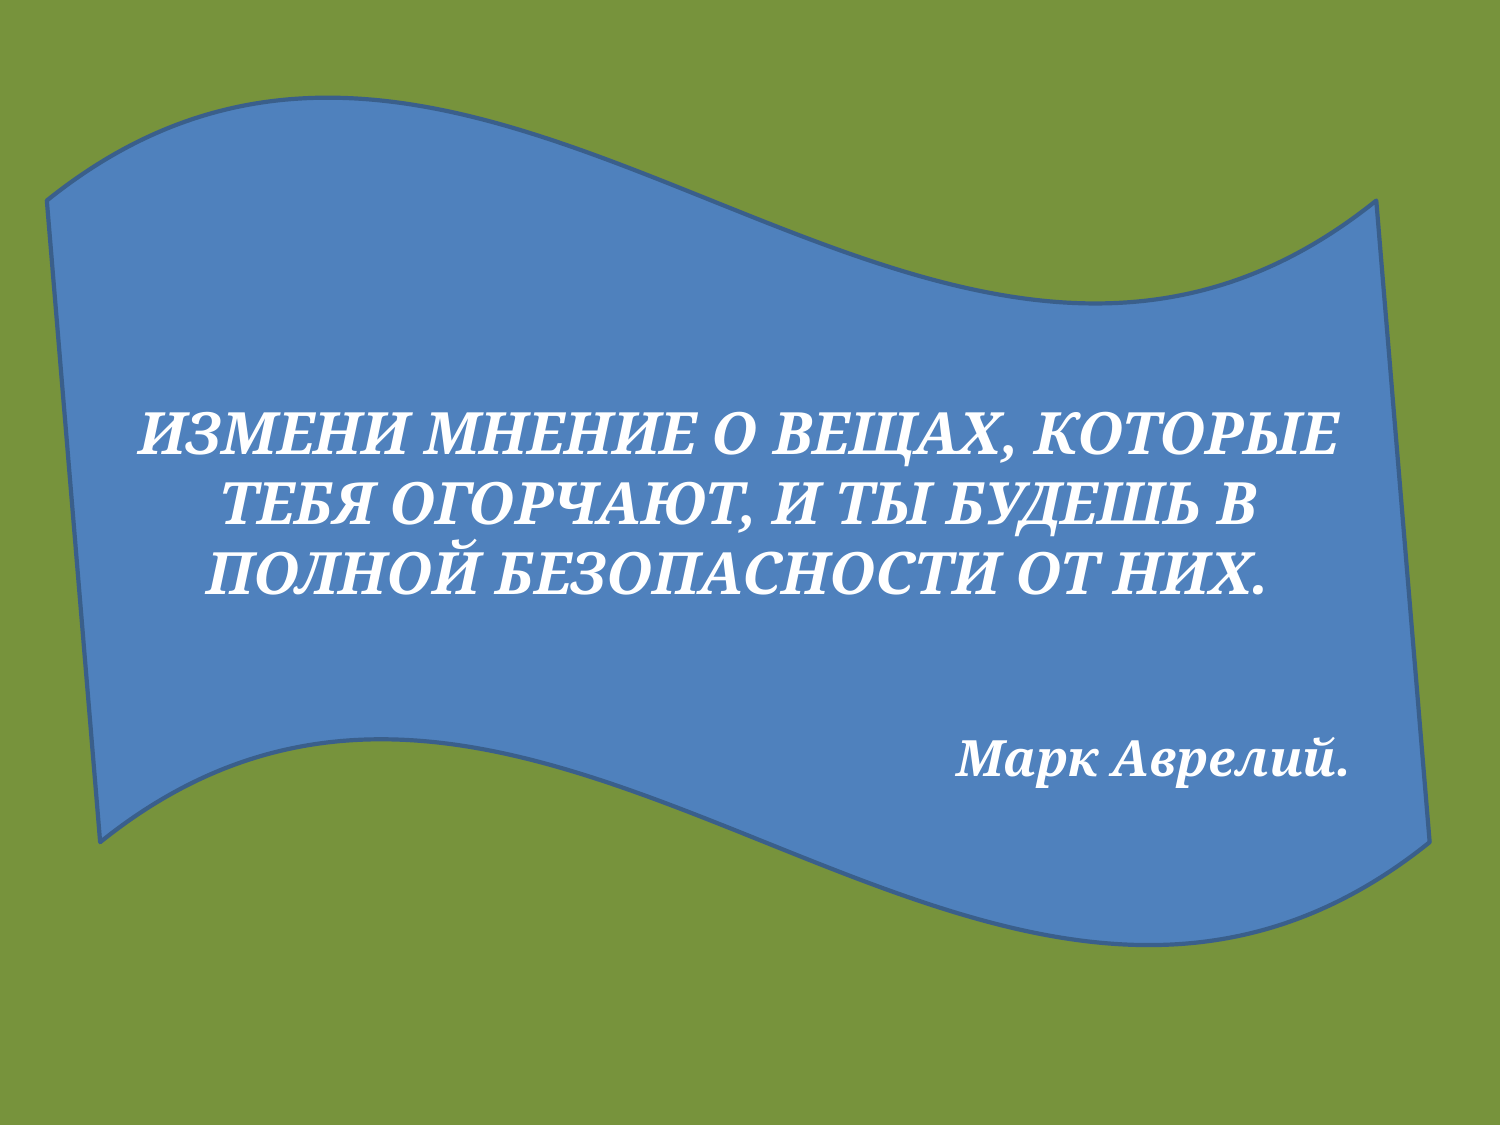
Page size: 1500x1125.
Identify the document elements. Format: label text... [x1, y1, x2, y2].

text_box ИЗМЕНИ МНЕНИЕ О ВЕЩАХ, КОТОРЫЕ ТЕБЯ ОГОРЧАЮТ, И ТЫ БУДЕШЬ В ПОЛНОЙ БЕЗОПАСНОСТИ ОТ НИХ. Марк Аврелий. [44, 95, 1432, 948]
